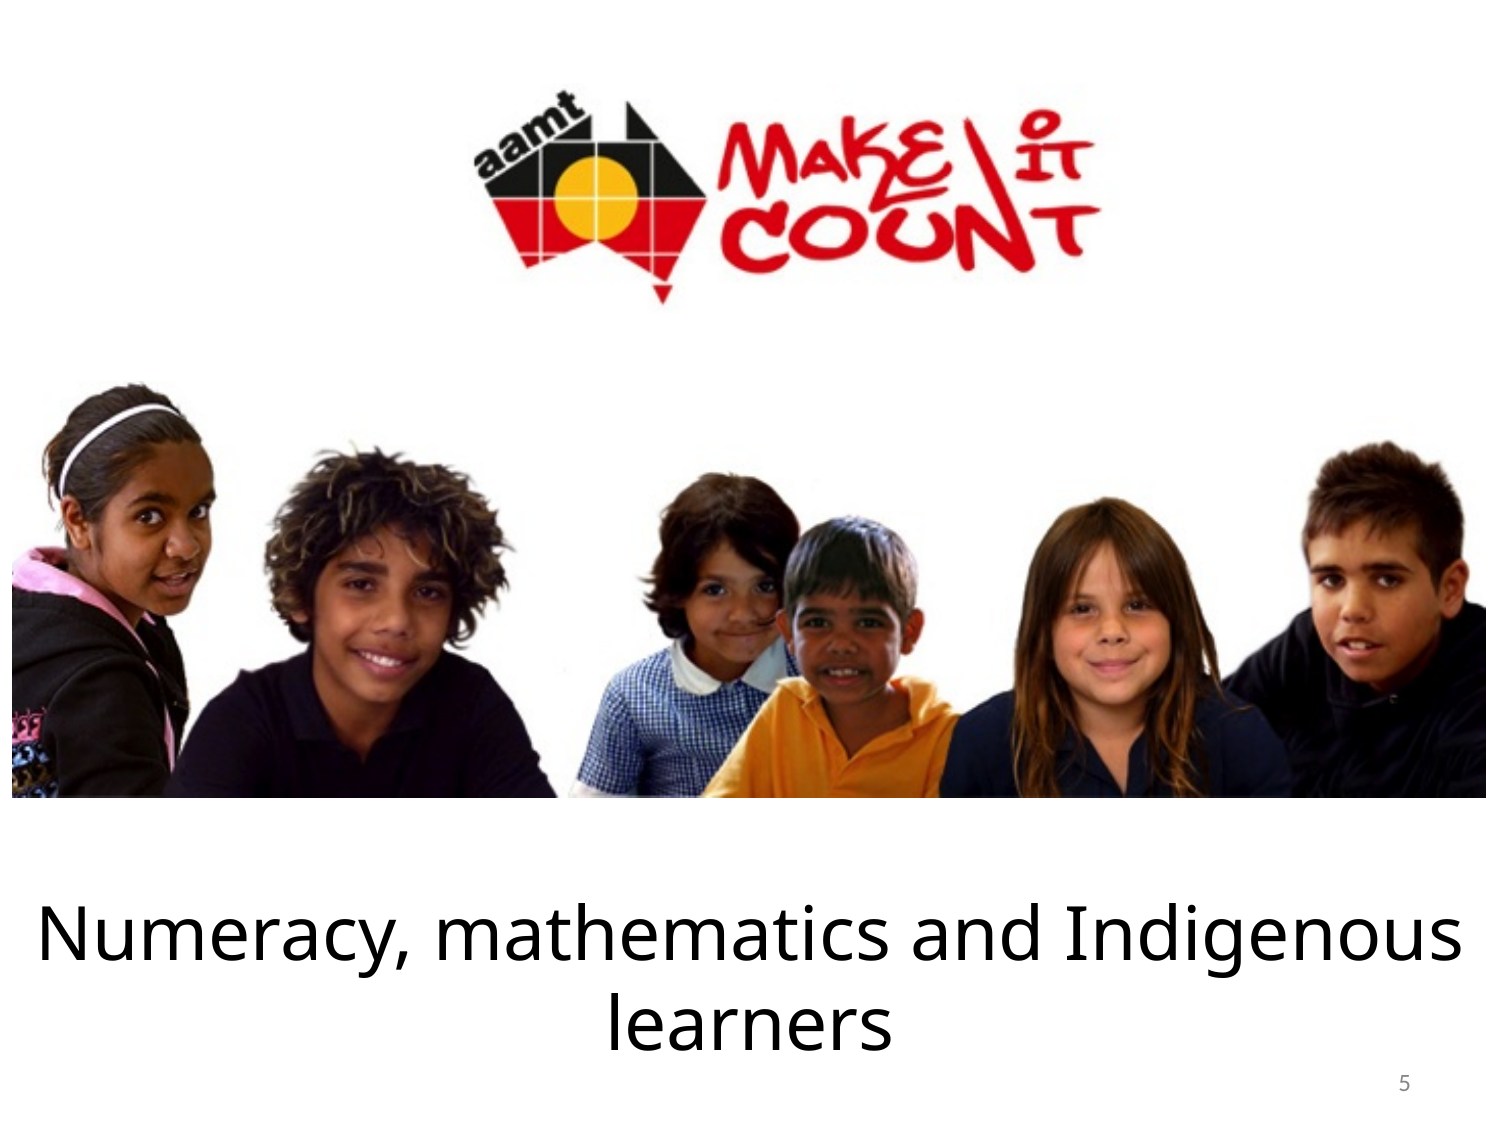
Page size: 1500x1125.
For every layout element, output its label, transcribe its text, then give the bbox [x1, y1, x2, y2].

picture [451, 83, 1124, 313]
slide_number 5 [1382, 1058, 1428, 1106]
picture [12, 380, 1486, 799]
text_box Numeracy, mathematics and Indigenous learners [0, 885, 1500, 988]
